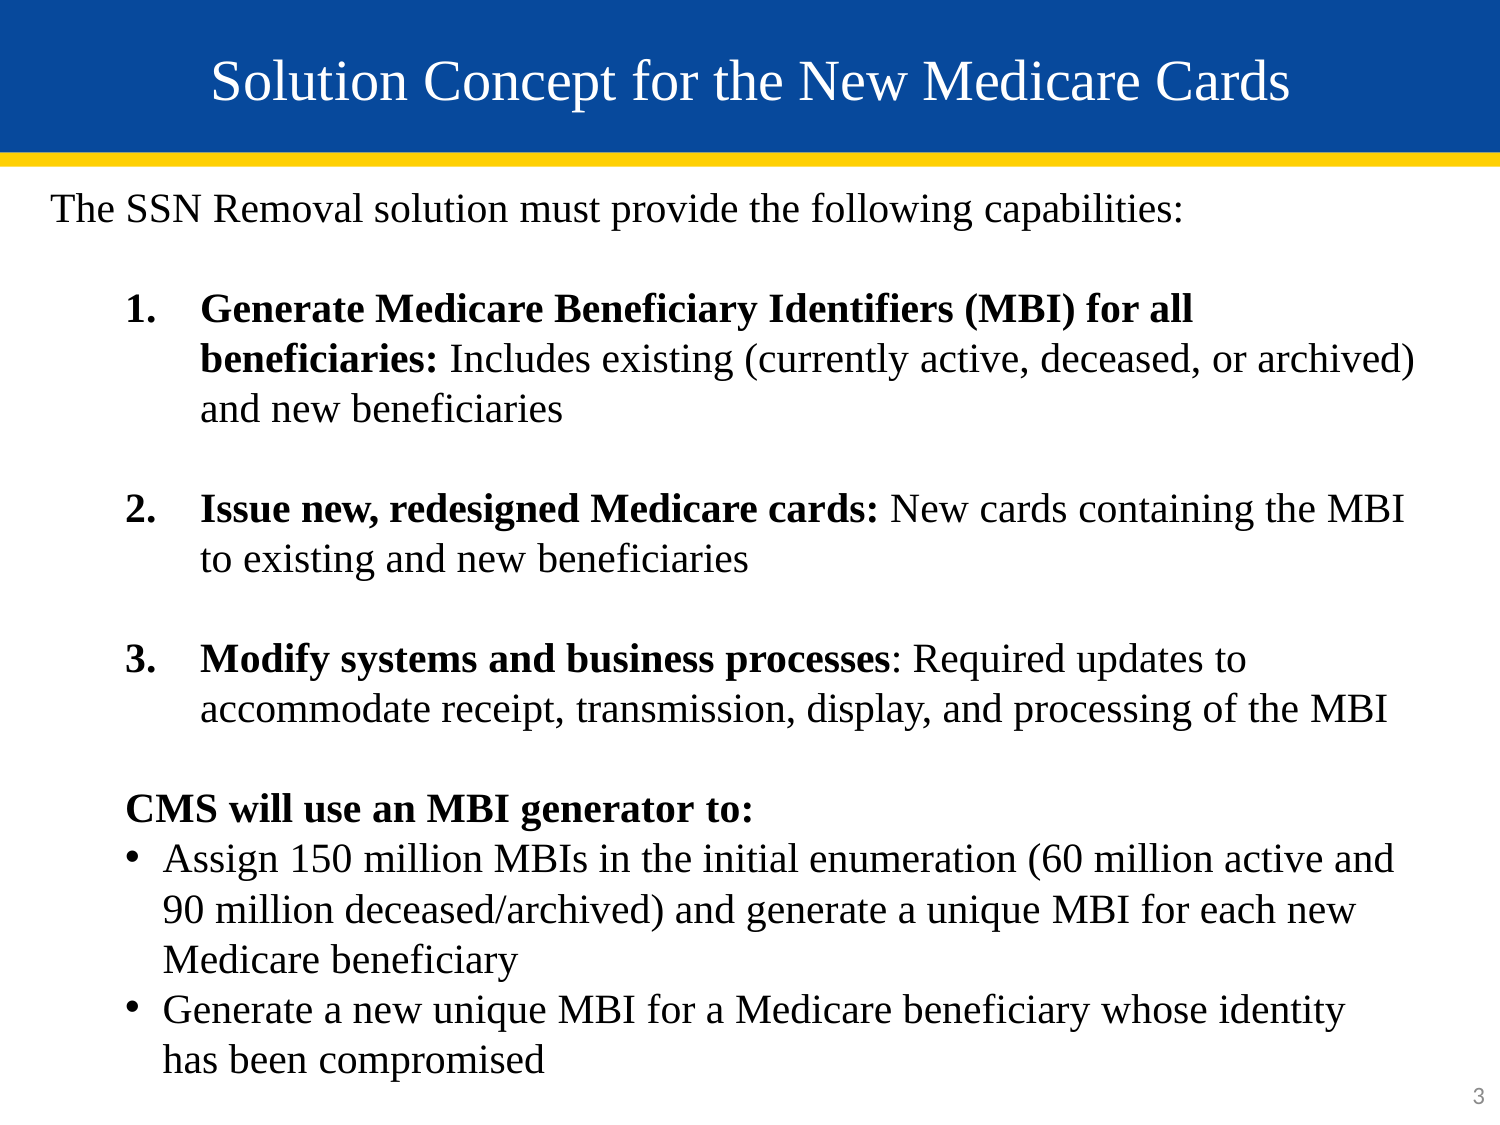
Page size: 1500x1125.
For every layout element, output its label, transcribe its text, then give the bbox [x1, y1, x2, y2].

text_box The SSN Removal solution must provide the following capabilities: Generate Medicare Beneficiary Identifiers (MBI) for all beneficiaries: Includes existing (currently active, deceased, or archived) and new beneficiaries Issue new, redesigned Medicare cards: New cards containing the MBI to existing and new beneficiaries Modify systems and business processes: Required updates to accommodate receipt, transmission, display, and processing of the MBI CMS will use an MBI generator to: Assign 150 million MBIs in the initial enumeration (60 million active and 90 million deceased/archived) and generate a unique MBI for each new Medicare beneficiary Generate a new unique MBI for a Medicare beneficiary whose identity has been compromised [48, 181, 1447, 1082]
title Solution Concept for the New Medicare Cards [78, 41, 1422, 230]
slide_number 3 [1149, 1064, 1500, 1125]
